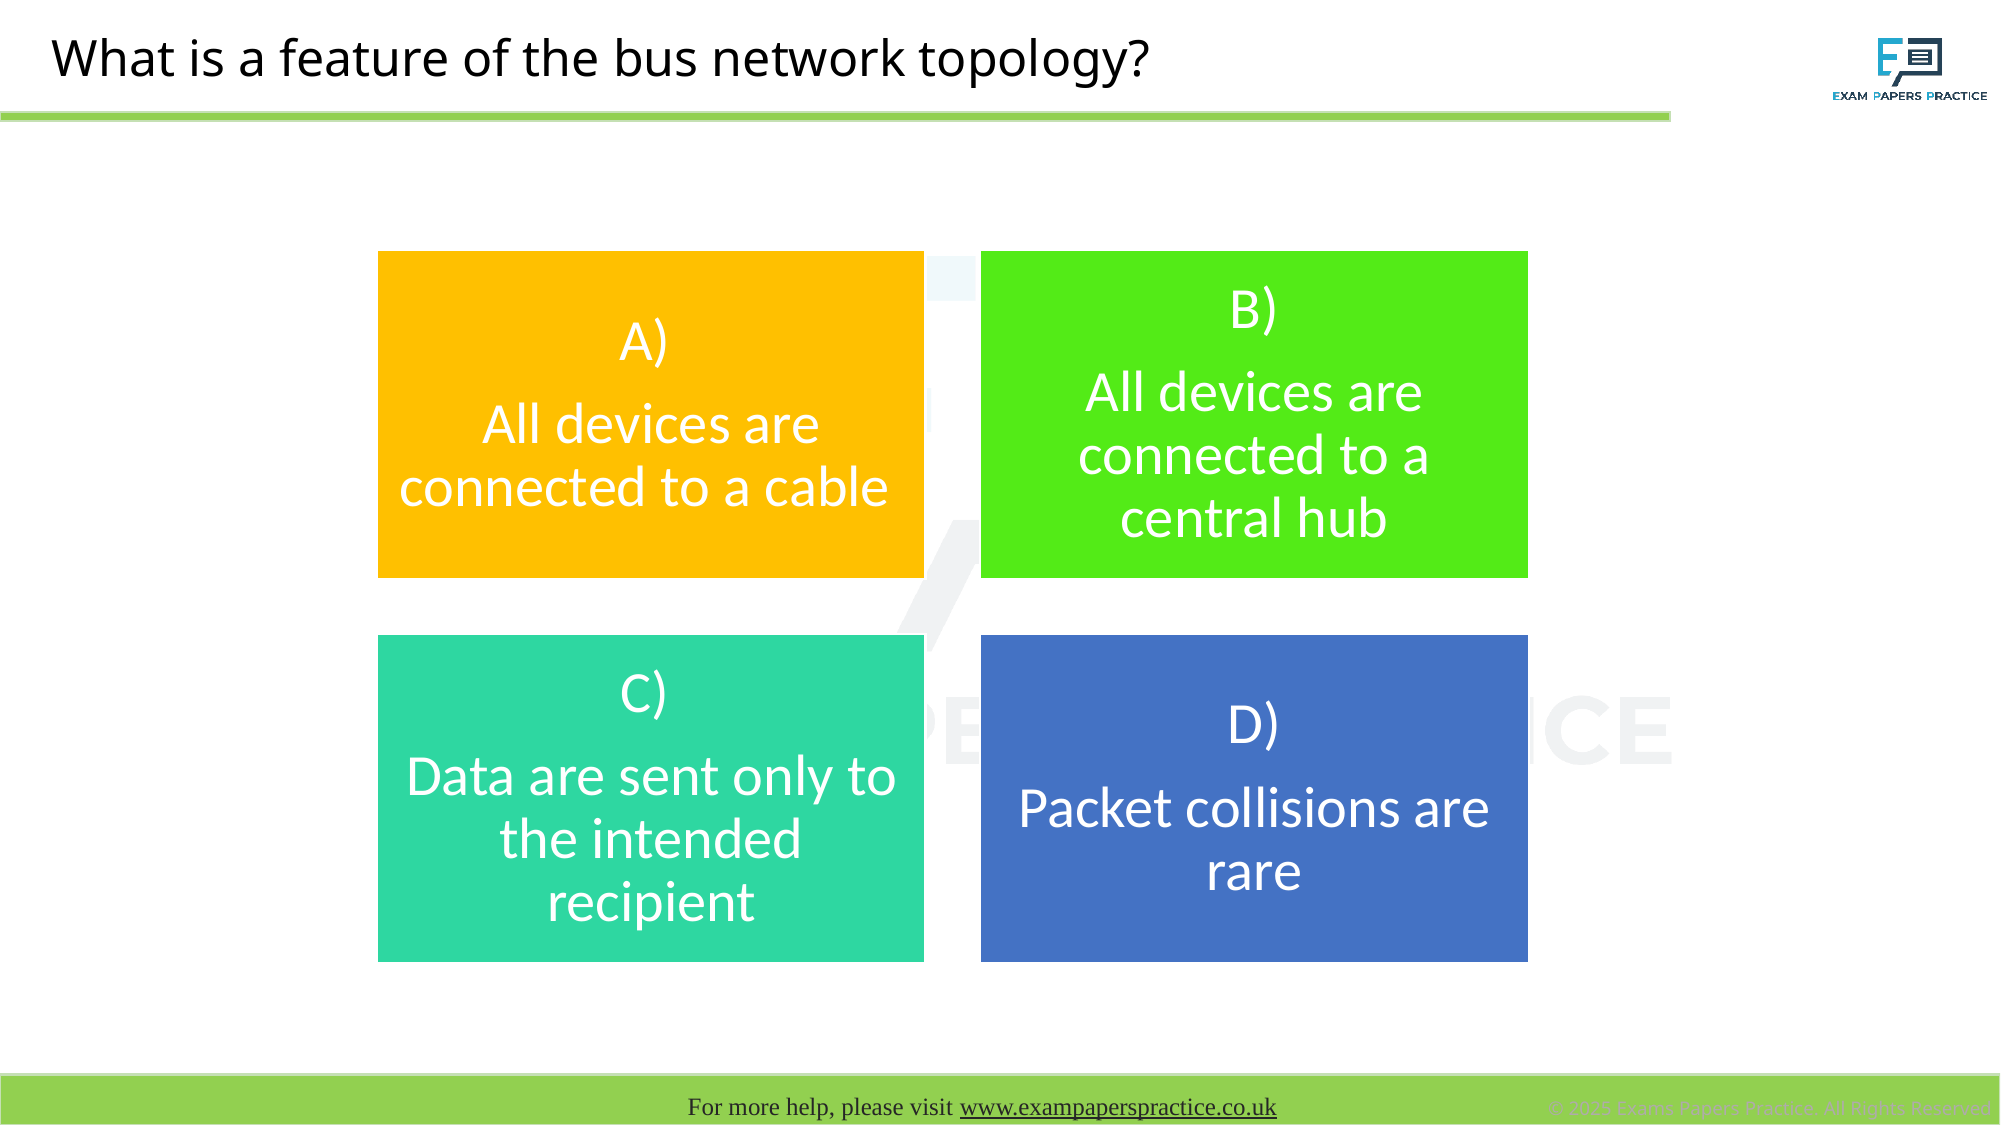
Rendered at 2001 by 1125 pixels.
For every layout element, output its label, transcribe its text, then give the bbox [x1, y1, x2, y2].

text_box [90, 249, 1816, 964]
title What is a feature of the bus network topology? [36, 0, 1658, 169]
